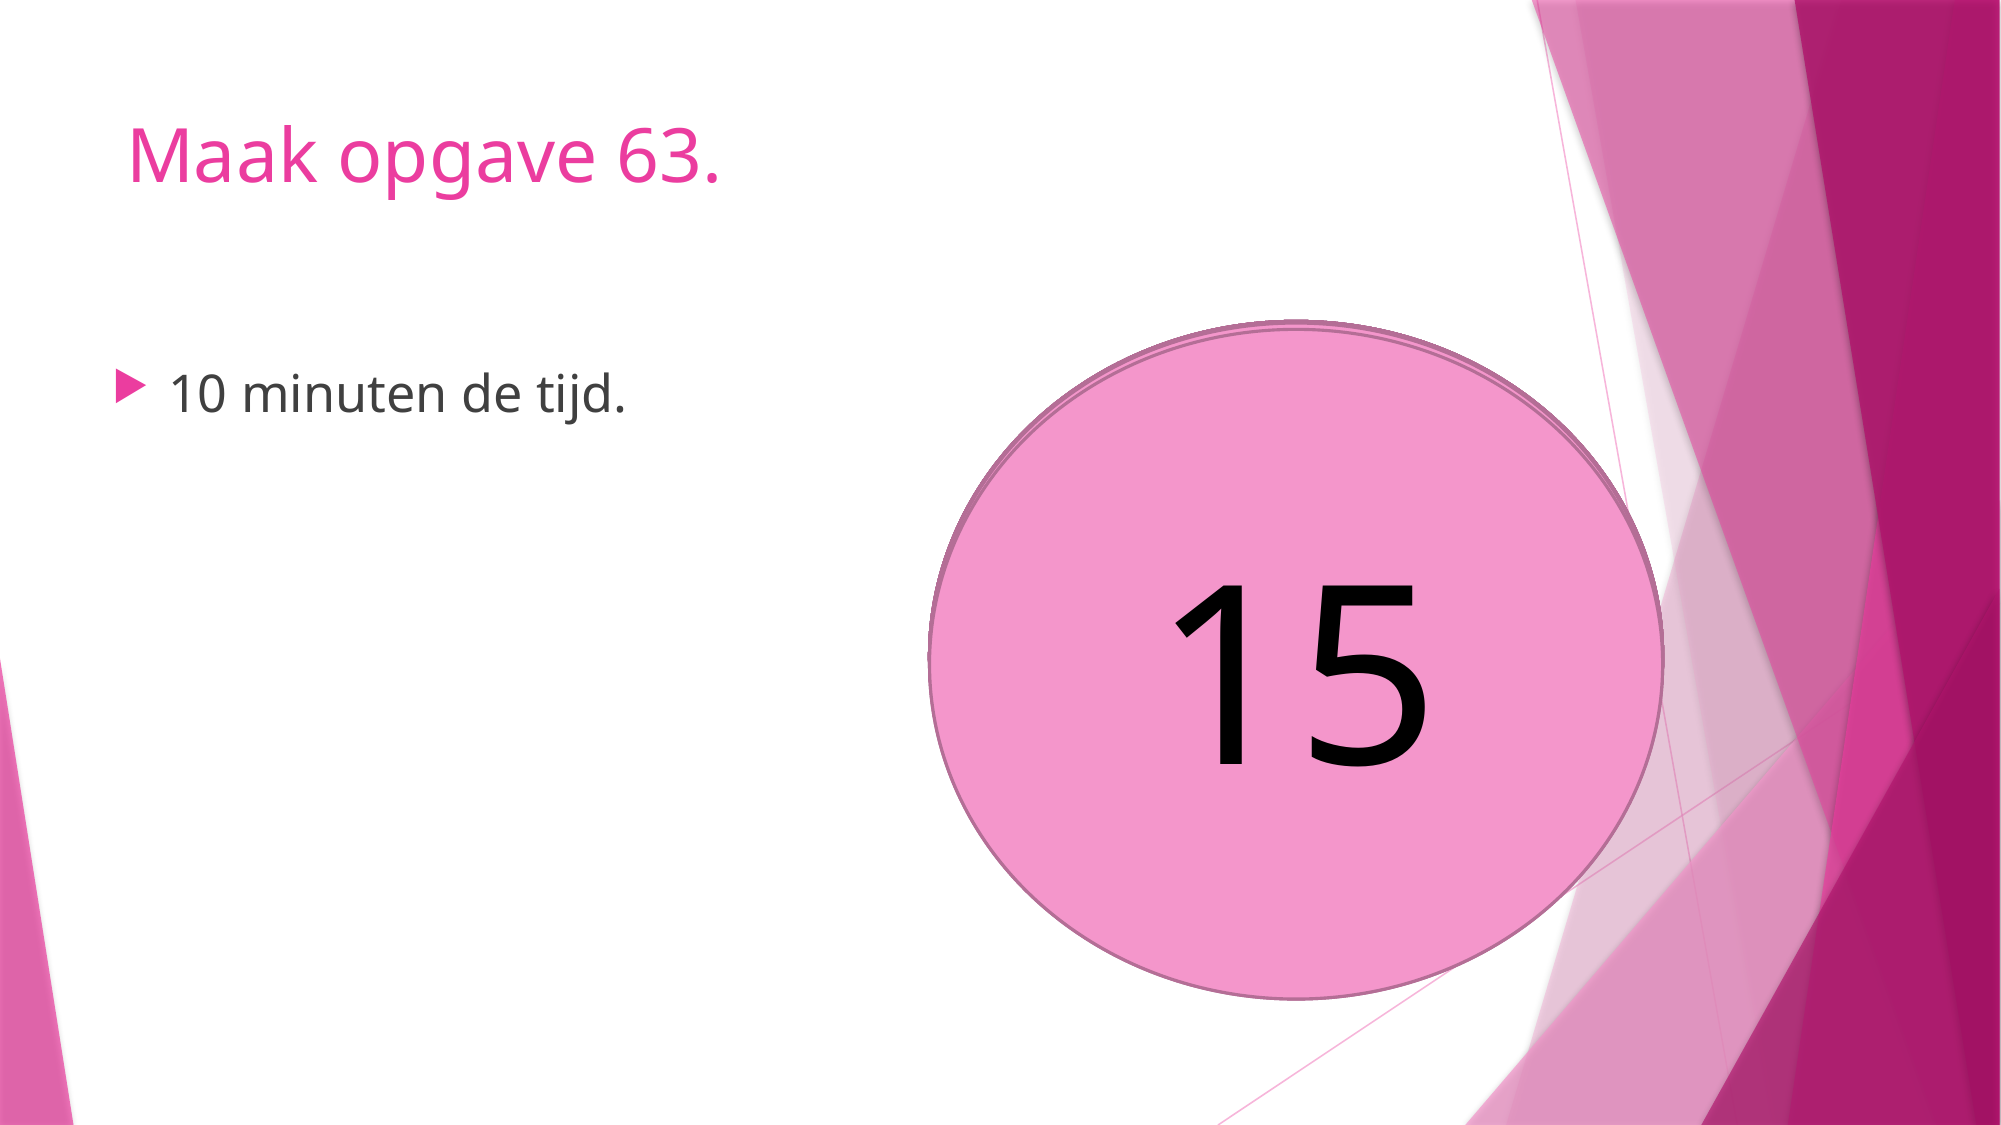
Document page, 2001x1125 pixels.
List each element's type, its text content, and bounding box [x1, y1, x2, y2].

text_box 14 [930, 321, 1662, 621]
list 10 minuten de tijd. [97, 352, 817, 960]
text_box 15 [927, 327, 1665, 1001]
title Maak opgave 63. [111, 99, 1522, 317]
